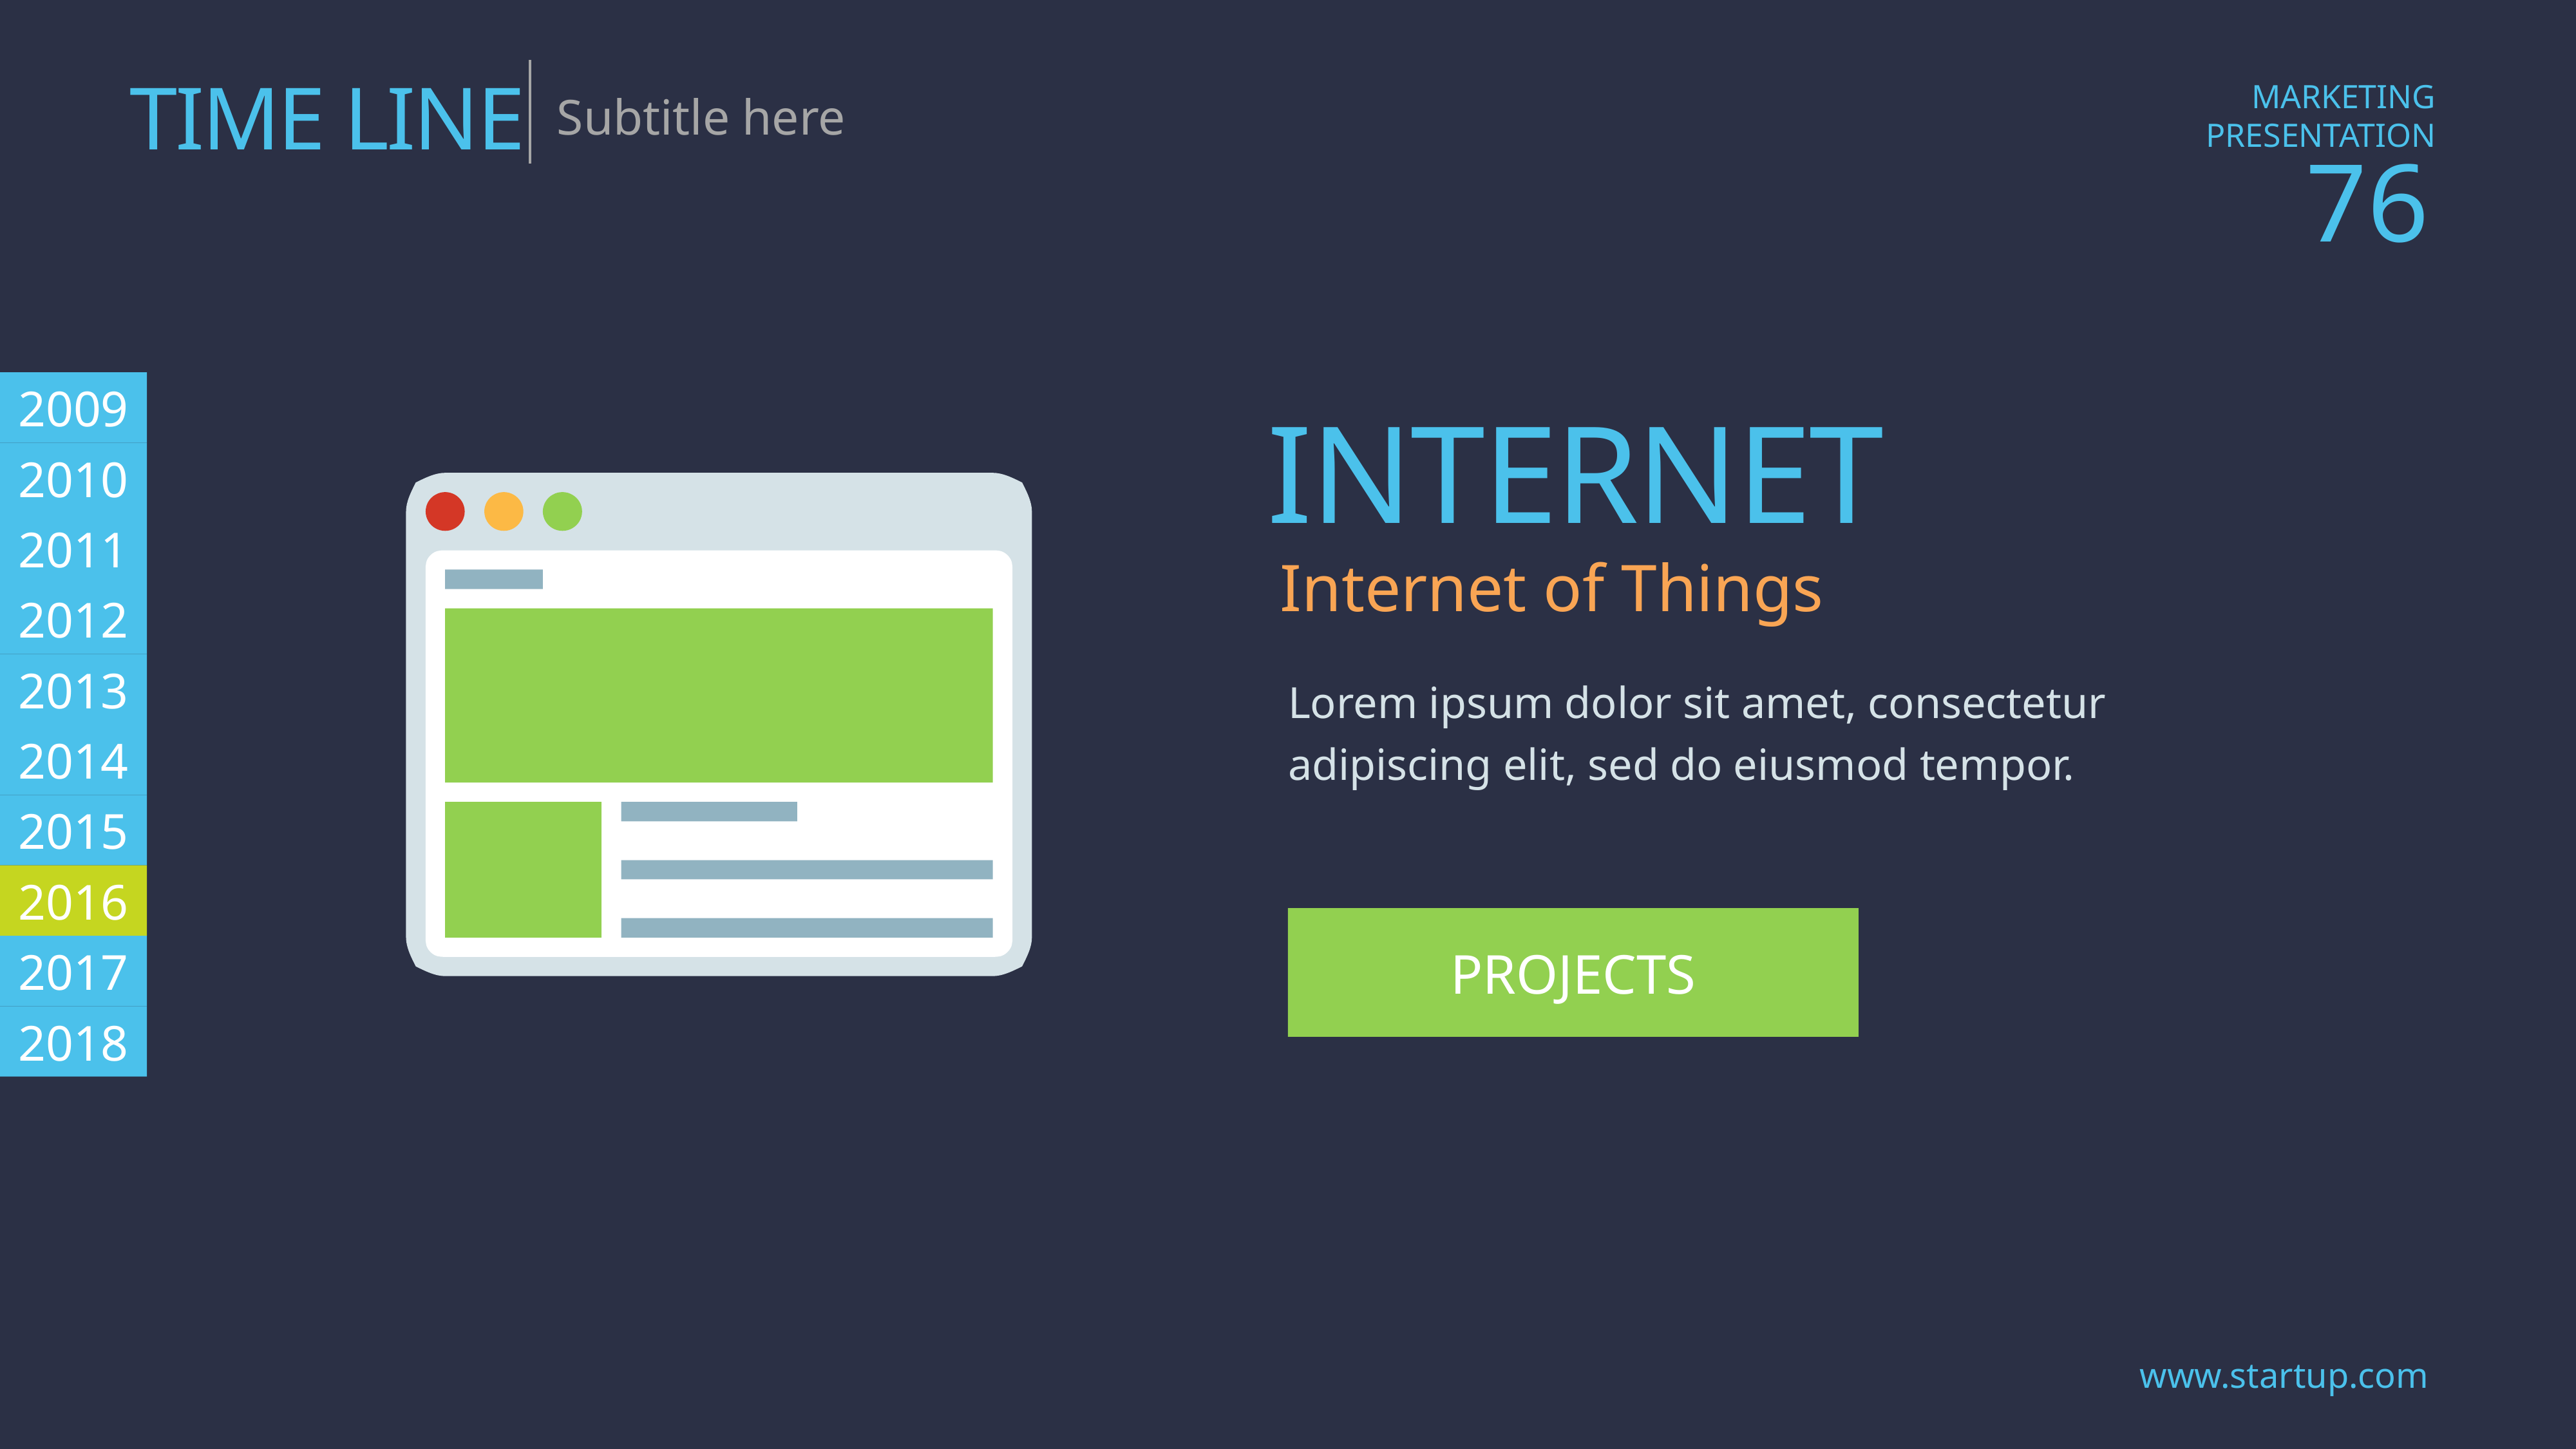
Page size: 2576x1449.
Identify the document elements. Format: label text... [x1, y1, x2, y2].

text_box 2016 [0, 865, 147, 935]
text_box Internet of Things [1280, 551, 1824, 625]
text_box [445, 569, 543, 589]
text_box 2011 [0, 513, 147, 583]
text_box [621, 860, 993, 880]
text_box 2013 [0, 654, 147, 724]
text_box INTERNET [1267, 388, 1884, 551]
text_box TIME LINE [129, 63, 526, 167]
text_box 2015 [0, 794, 147, 865]
text_box [621, 802, 797, 822]
text_box [621, 918, 993, 938]
text_box 2014 [0, 724, 147, 794]
text_box PROJECTS [1287, 907, 1859, 1037]
text_box [484, 492, 524, 531]
text_box 2009 [0, 372, 147, 442]
text_box 2012 [0, 583, 147, 654]
text_box [542, 492, 582, 531]
text_box Lorem ipsum dolor sit amet, consectetur adipiscing elit, sed do eiusmod tempor. [1287, 665, 2203, 789]
text_box 2010 [0, 442, 147, 513]
text_box [406, 473, 1032, 976]
text_box 2018 [0, 1005, 147, 1077]
text_box [425, 550, 1013, 957]
text_box [445, 802, 601, 938]
text_box [425, 492, 465, 531]
text_box [445, 608, 993, 783]
text_box 2017 [0, 935, 147, 1005]
text_box Subtitle here [547, 81, 855, 149]
